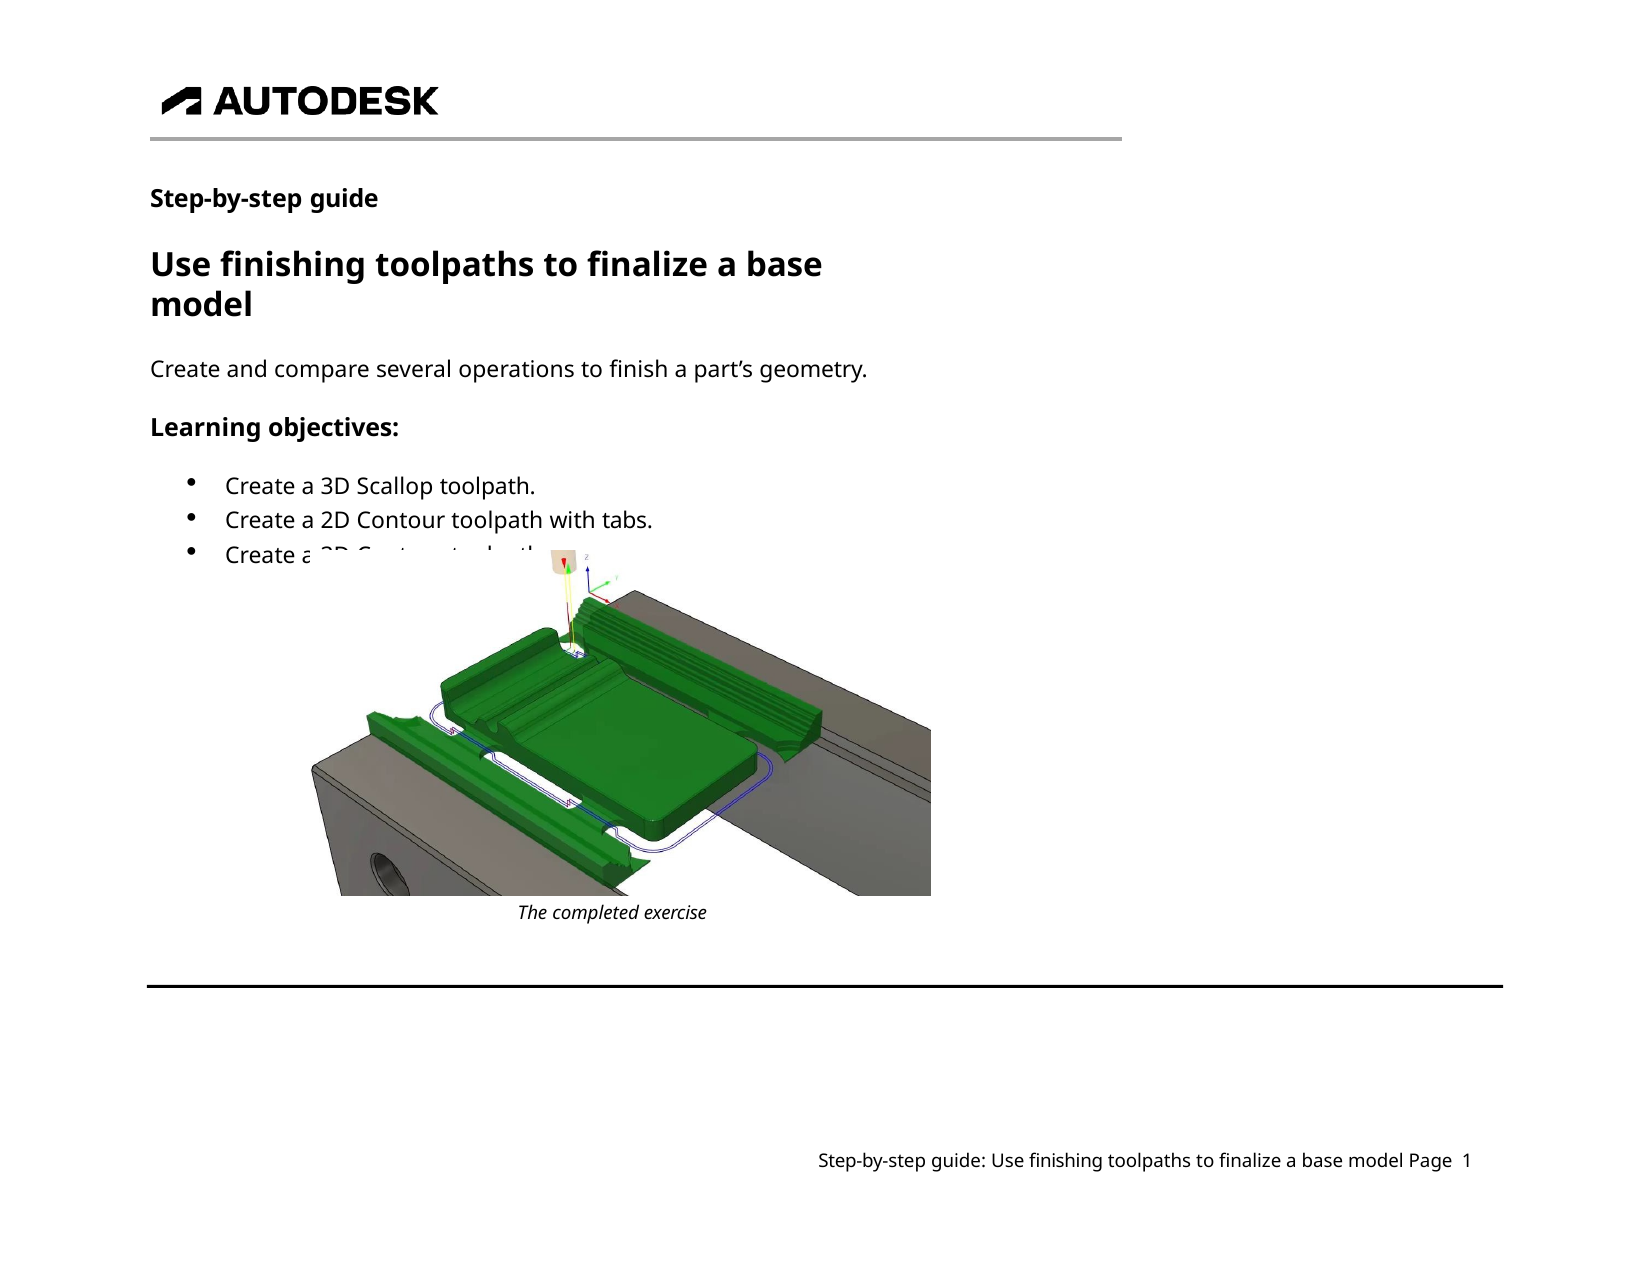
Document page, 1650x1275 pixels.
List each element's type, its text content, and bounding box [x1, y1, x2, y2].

picture [309, 550, 931, 896]
text_box Step-by-step guide Use finishing toolpaths to finalize a base model Create and compare several operations to finish a part’s geometry. Learning objectives: Create a 3D Scallop toolpath. Create a 2D Contour toolpath with tabs. Create a 3D Contour toolpath. [147, 180, 907, 568]
picture [161, 86, 439, 115]
text_box [146, 984, 1504, 988]
slide_number Step-by-step guide: Use finishing toolpaths to finalize a base model Page 20 [816, 1145, 1509, 1275]
text_box The completed exercise [515, 904, 728, 923]
